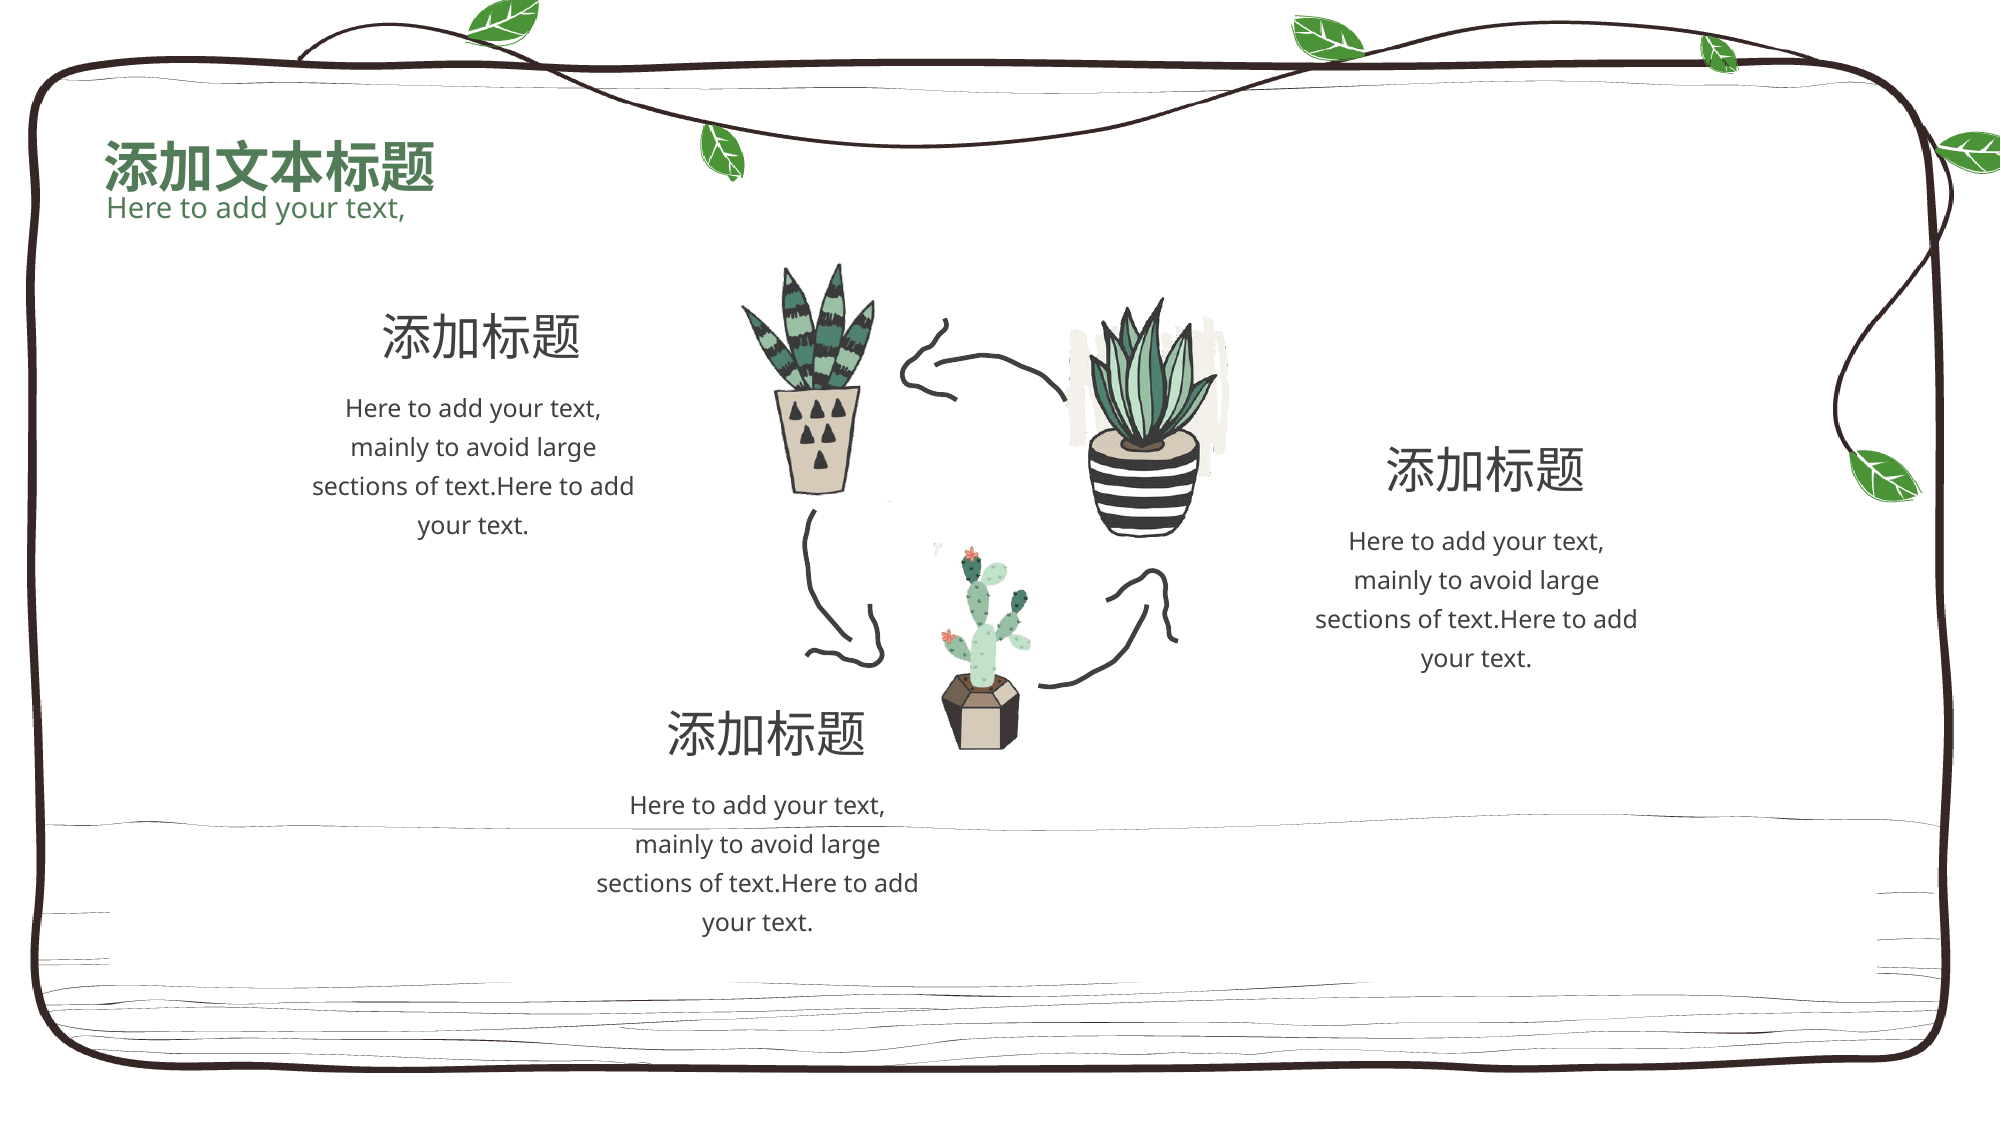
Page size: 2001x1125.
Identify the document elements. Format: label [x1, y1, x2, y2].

picture [1065, 281, 1242, 543]
text_box [1283, 431, 1686, 682]
picture [738, 258, 886, 506]
text_box [26, 0, 2000, 1073]
text_box [564, 695, 968, 946]
text_box [928, 286, 1031, 443]
picture [934, 542, 1032, 762]
text_box [1068, 562, 1172, 719]
text_box [280, 298, 683, 549]
text_box [0, 91, 571, 233]
text_box [776, 524, 879, 681]
